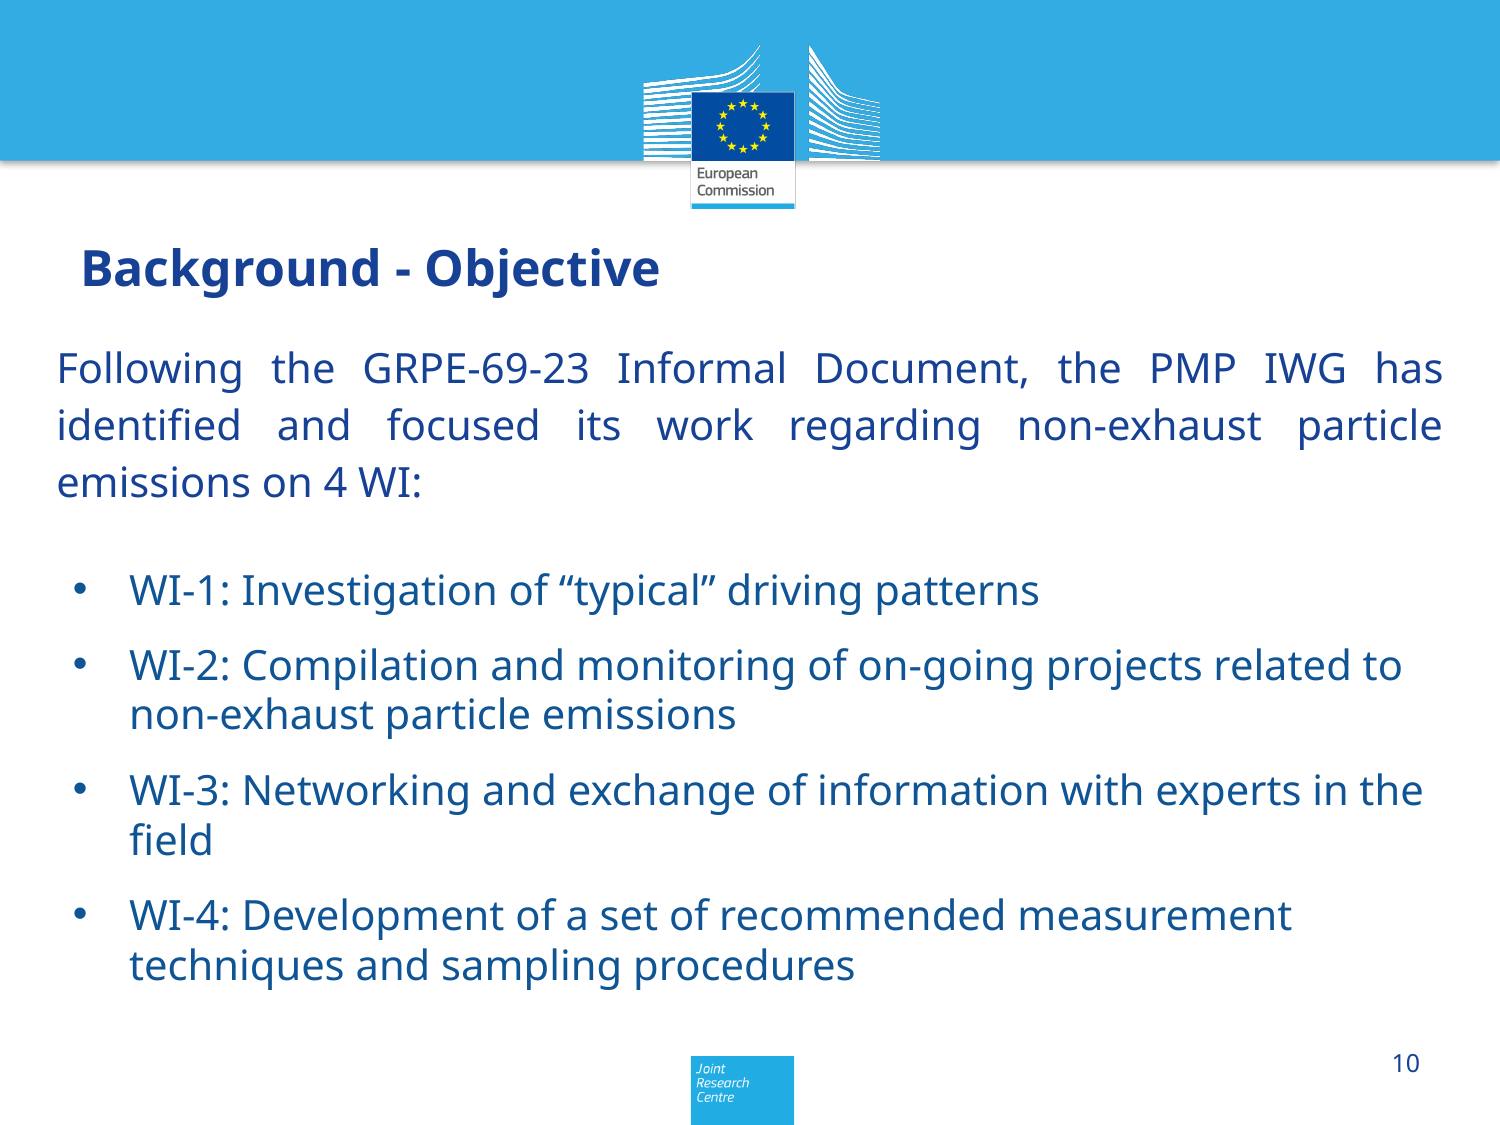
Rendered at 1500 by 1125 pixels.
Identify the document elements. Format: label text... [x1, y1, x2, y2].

text_box Background - Objective [65, 215, 1436, 313]
title Following the GRPE-69-23 Informal Document, the PMP IWG has identified and focused its work regarding non-exhaust particle emissions on 4 WI: [41, 350, 1459, 491]
text_box WI-1: Investigation of “typical” driving patterns WI-2: Compilation and monitoring of on-going projects related to non-exhaust particle emissions WI-3: Networking and exchange of information with experts in the field WI-4: Development of a set of recommended measurement techniques and sampling procedures [29, 555, 1471, 996]
